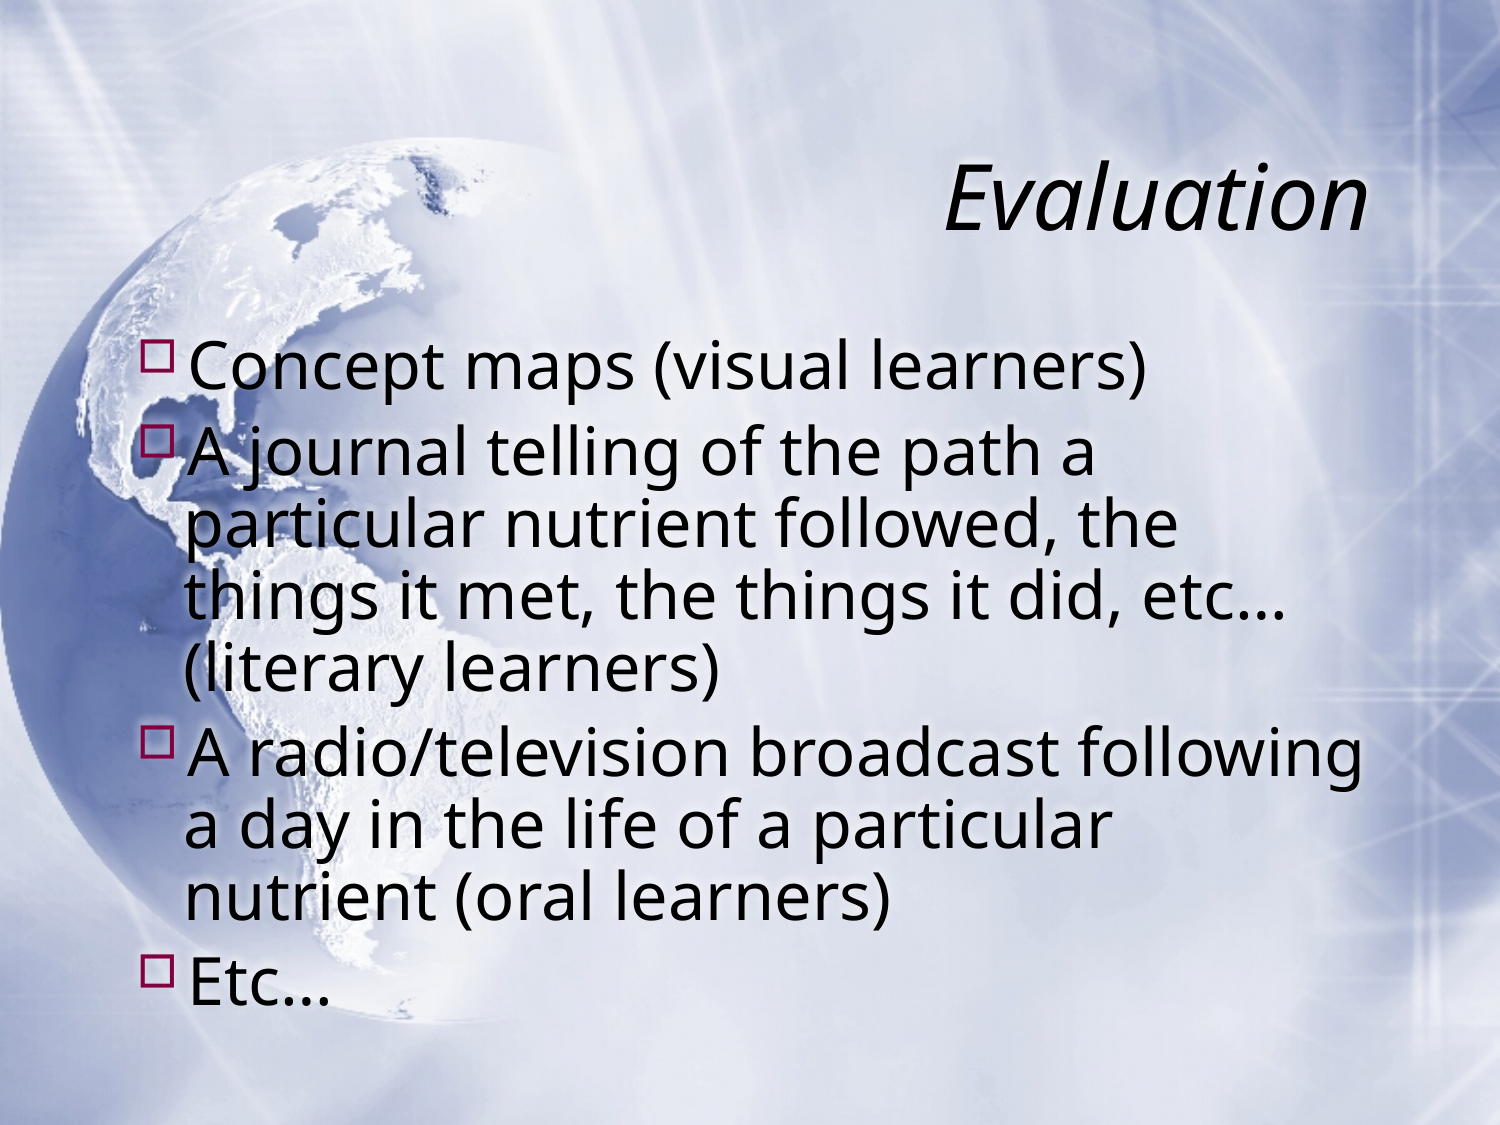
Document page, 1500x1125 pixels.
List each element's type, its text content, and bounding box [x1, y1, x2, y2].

list Concept maps (visual learners) A journal telling of the path a particular nutrient followed, the things it met, the things it did, etc… (literary learners) A radio/television broadcast following a day in the life of a particular nutrient (oral learners) Etc… [112, 324, 1388, 1001]
picture [0, 0, 1500, 1125]
title Evaluation [112, 99, 1388, 288]
